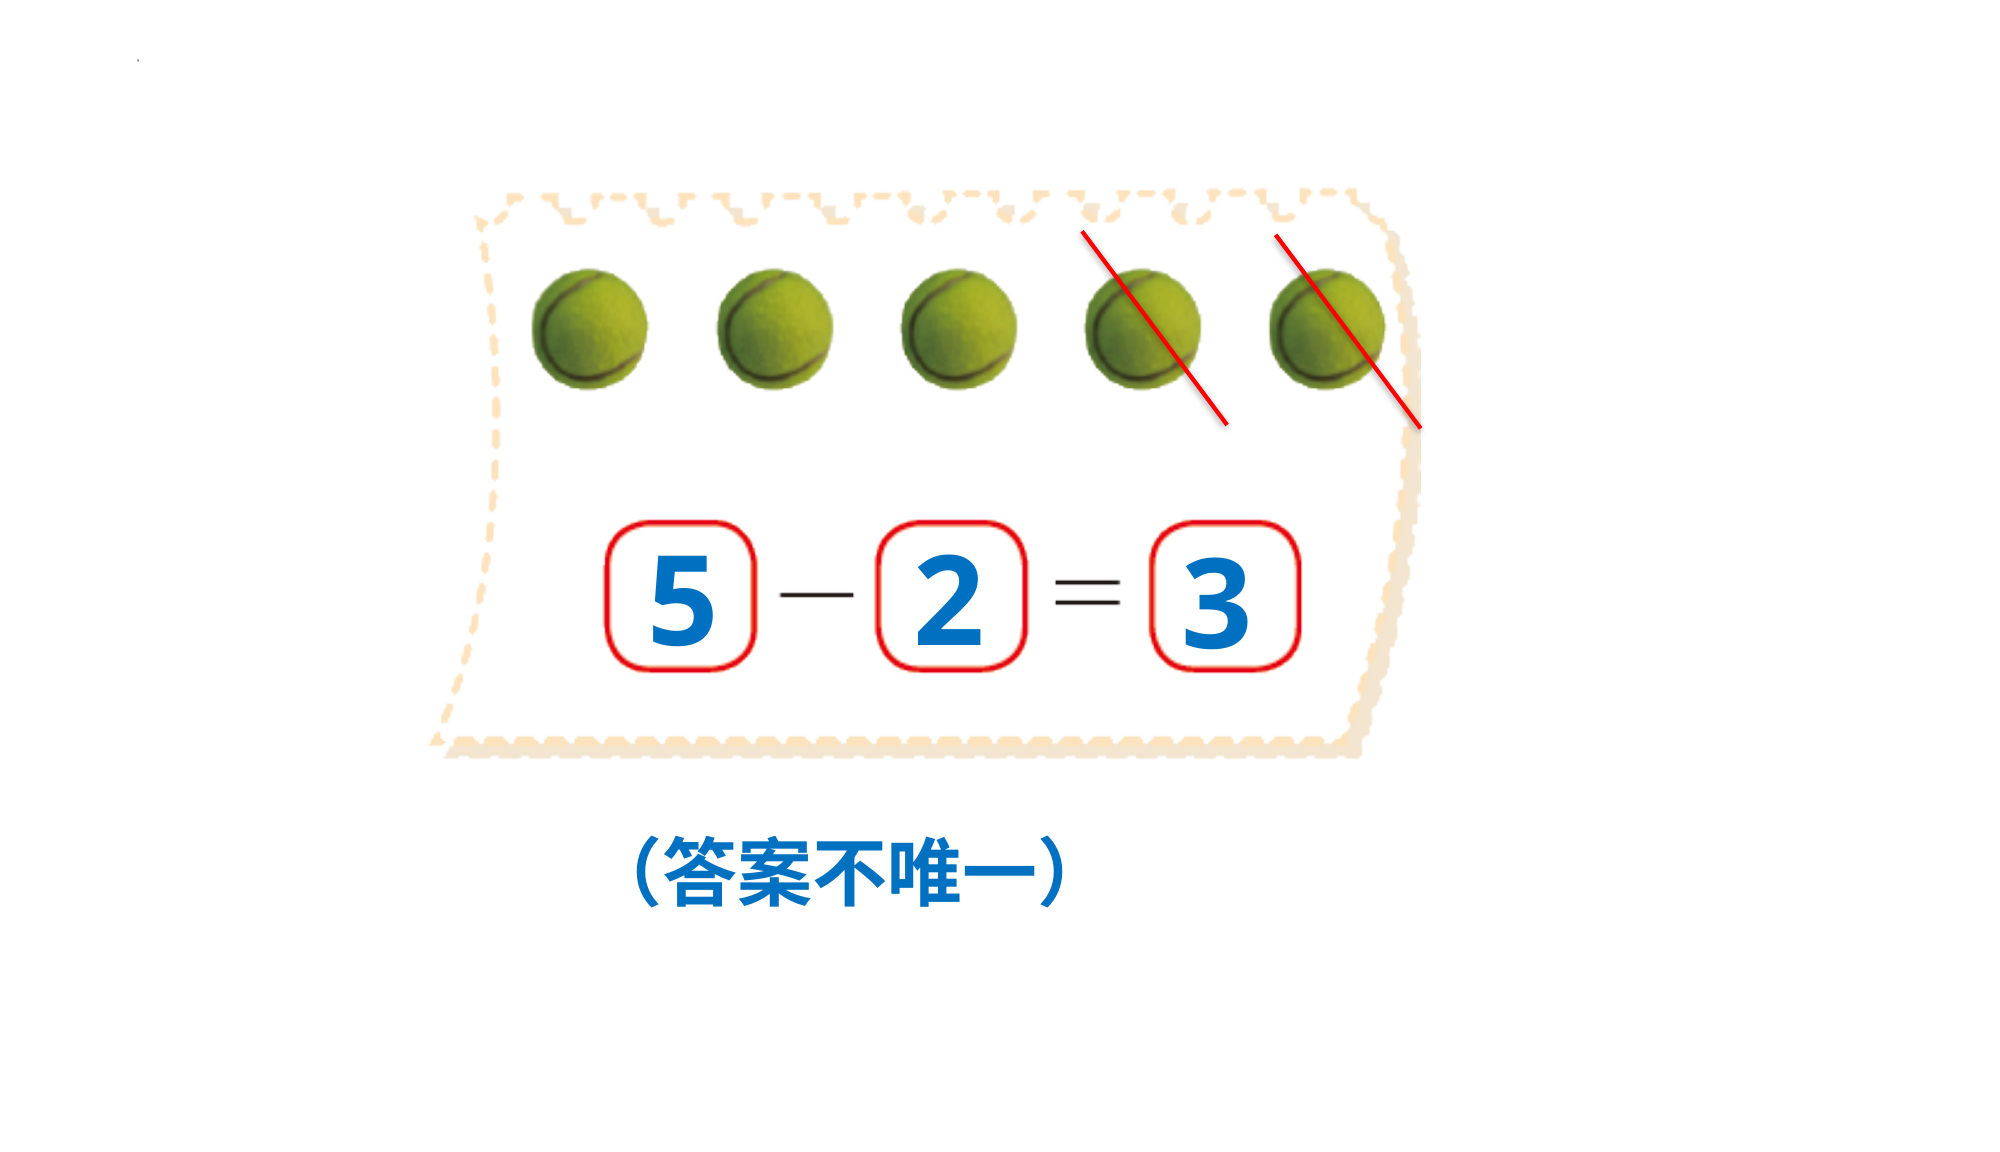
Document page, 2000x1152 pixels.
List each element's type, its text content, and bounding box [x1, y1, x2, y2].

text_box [1275, 234, 1421, 429]
picture [424, 163, 1421, 777]
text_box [1081, 231, 1228, 426]
text_box （答案不唯一） [572, 818, 1213, 924]
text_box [636, 513, 1265, 683]
